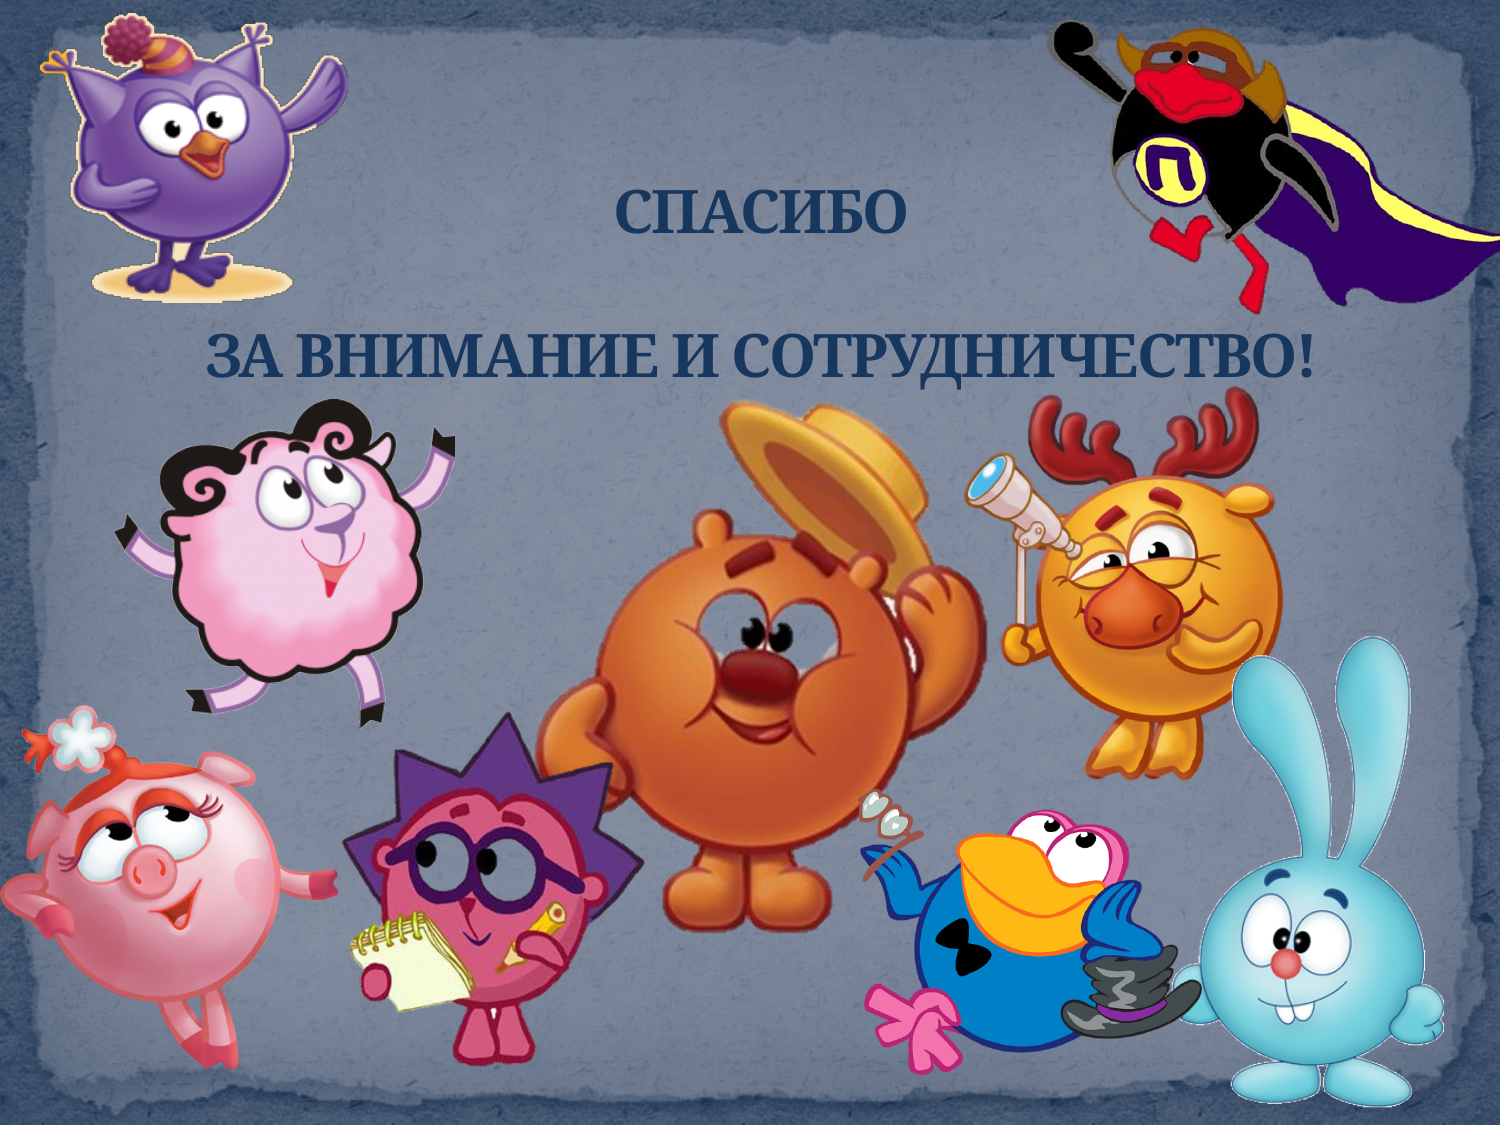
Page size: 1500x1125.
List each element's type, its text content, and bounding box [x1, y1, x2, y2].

title СПАСИБО ЗА ВНИМАНИЕ И СОТРУДНИЧЕСТВО! [41, 89, 1483, 398]
picture [0, 385, 1500, 1125]
picture [1045, 18, 1500, 315]
picture [40, 13, 349, 303]
